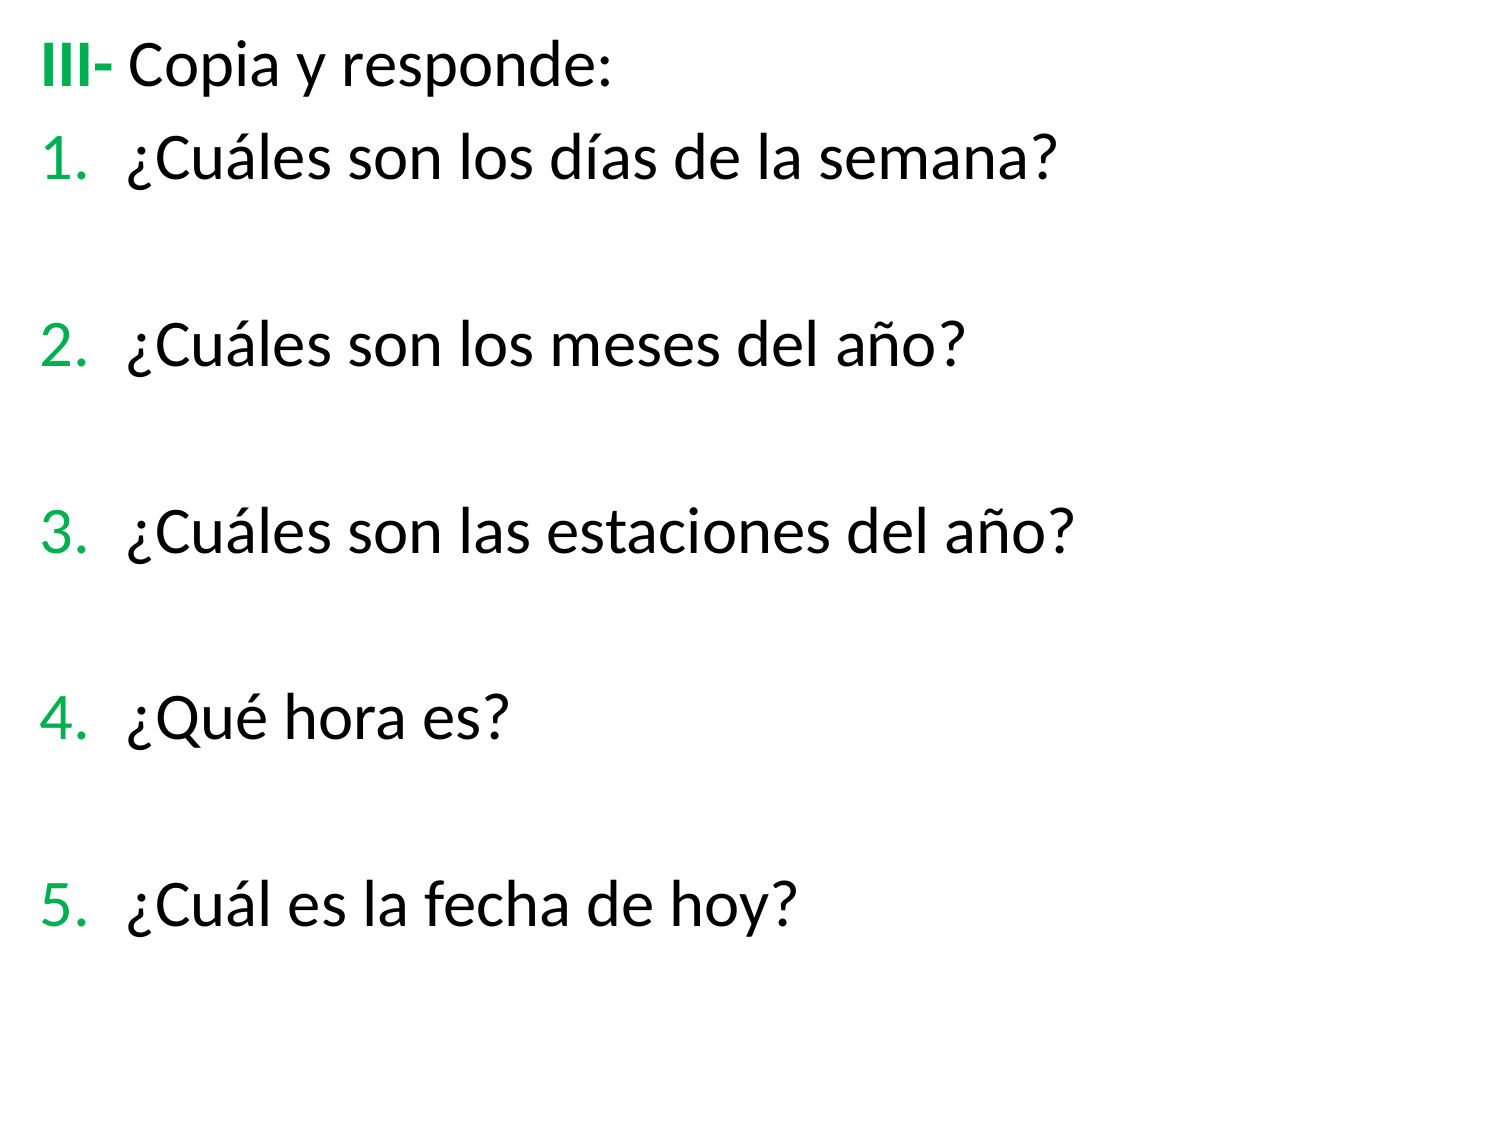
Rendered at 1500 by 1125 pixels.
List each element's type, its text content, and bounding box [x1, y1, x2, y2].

list III- Copia y responde: ¿Cuáles son los días de la semana? ¿Cuáles son los meses del año? ¿Cuáles son las estaciones del año? ¿Qué hora es? ¿Cuál es la fecha de hoy? [24, 12, 1463, 755]
